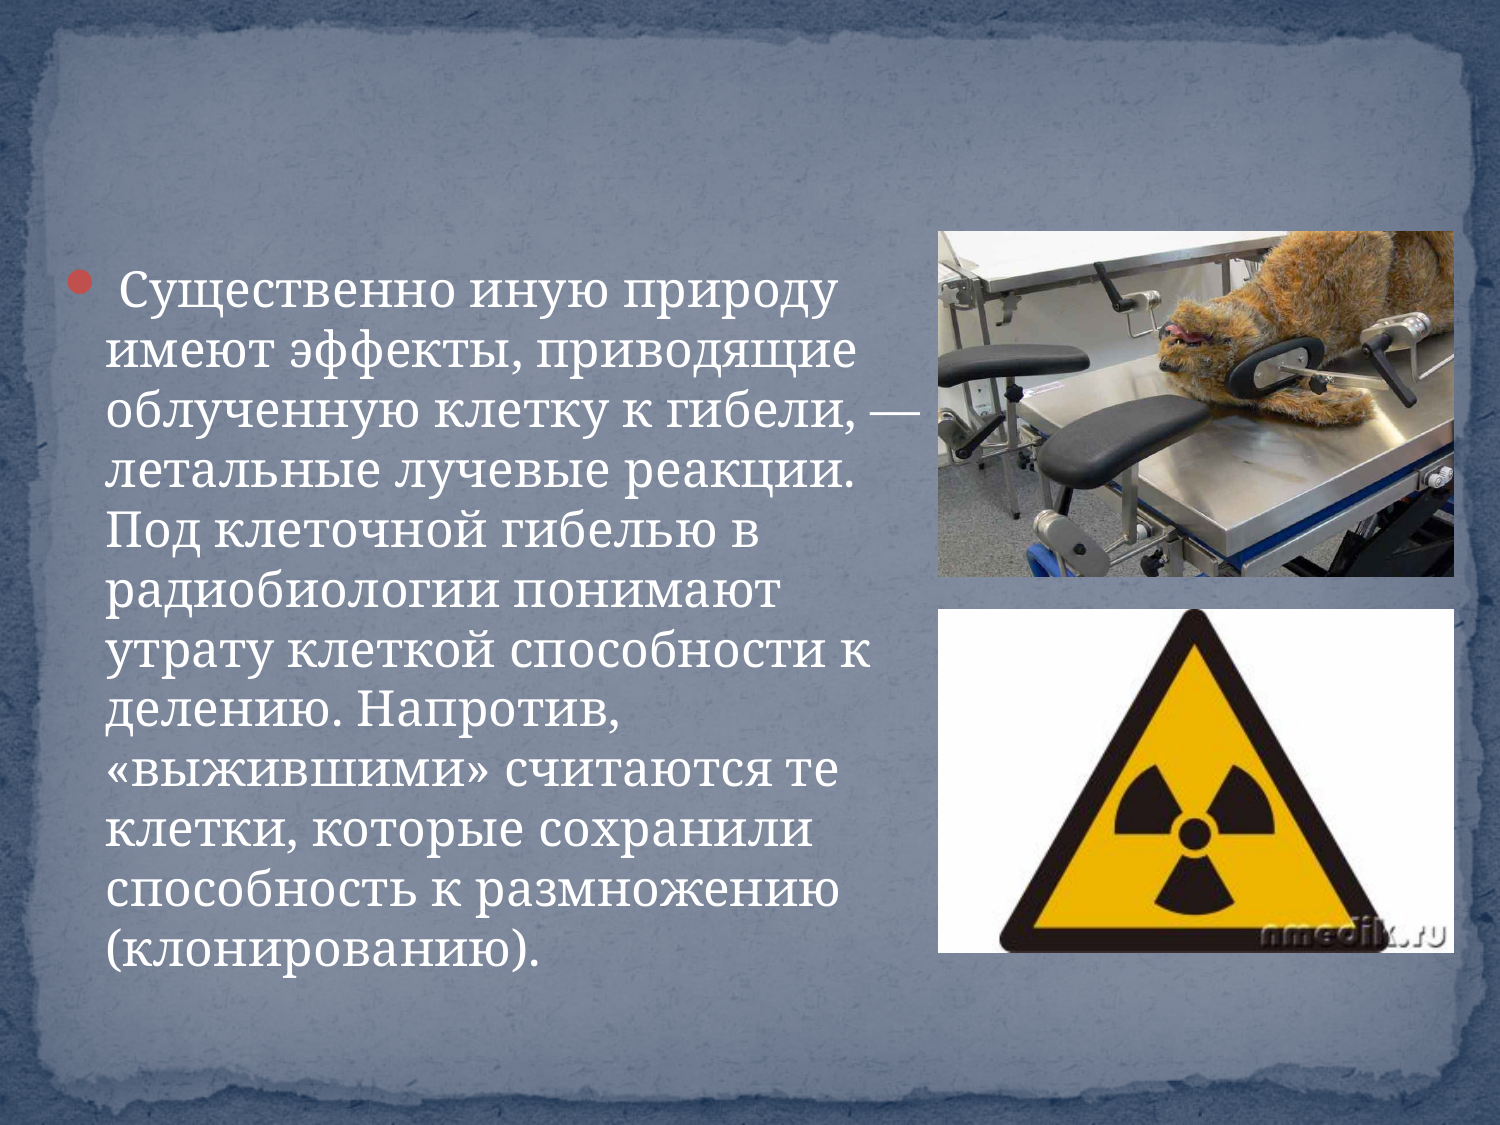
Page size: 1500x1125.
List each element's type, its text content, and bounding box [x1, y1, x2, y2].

list Существенно иную природу имеют эффекты, приводящие облученную клетку к гибели, — летальные лучевые реакции. Под клеточной гибелью в радиобиологии понимают утрату клеткой способности к делению. Напротив, «выжившими» считаются те клетки, которые сохранили способность к размножению (клонированию). [49, 250, 942, 1001]
picture [938, 609, 1454, 953]
picture [938, 231, 1454, 577]
